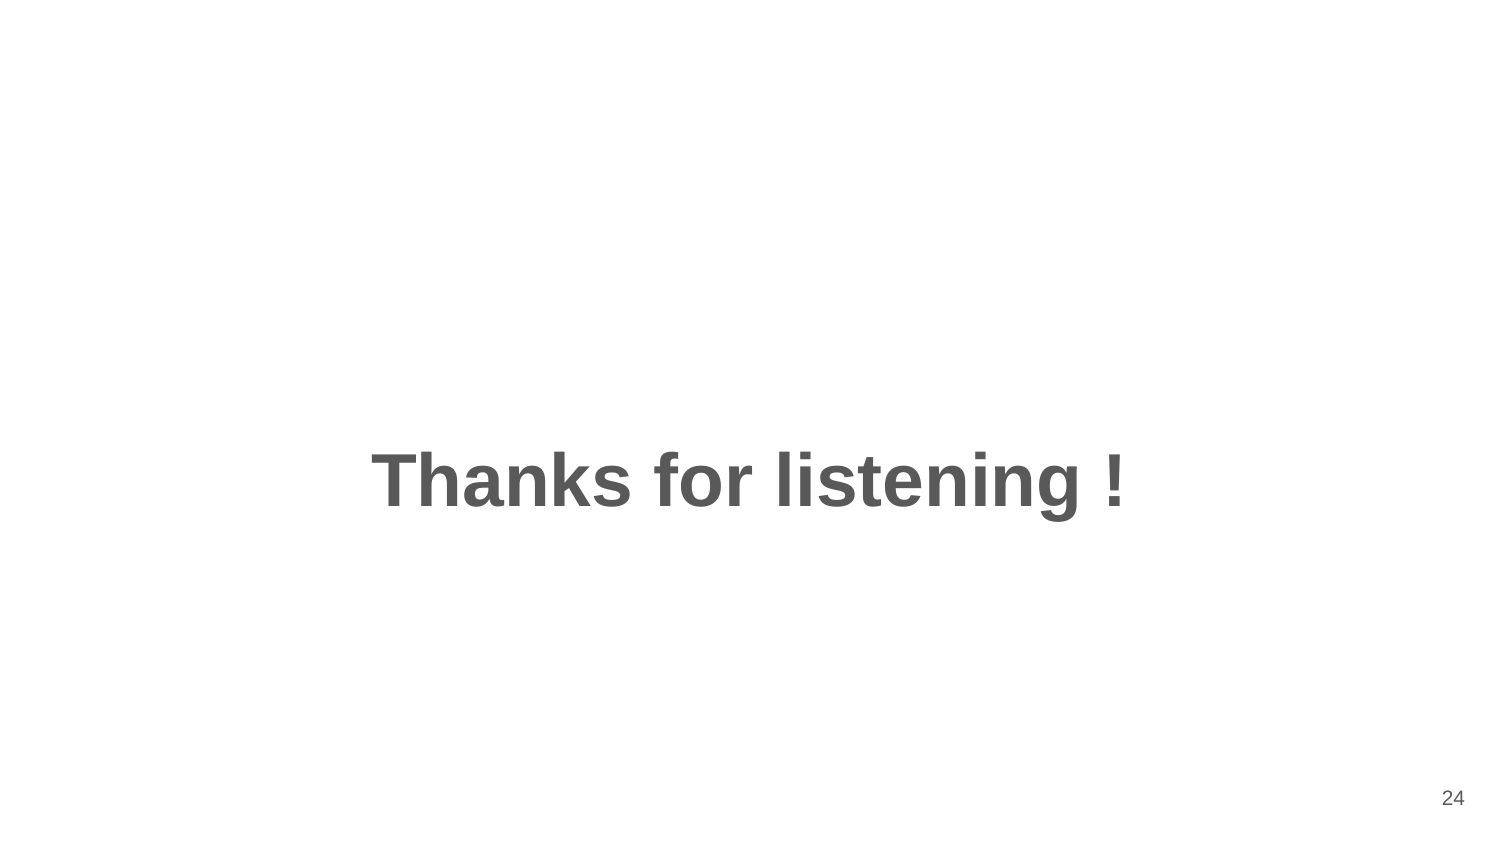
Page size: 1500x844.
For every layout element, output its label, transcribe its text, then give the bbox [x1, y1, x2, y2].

list Thanks for listening ! [51, 189, 1449, 750]
slide_number ‹#› [1389, 764, 1480, 830]
